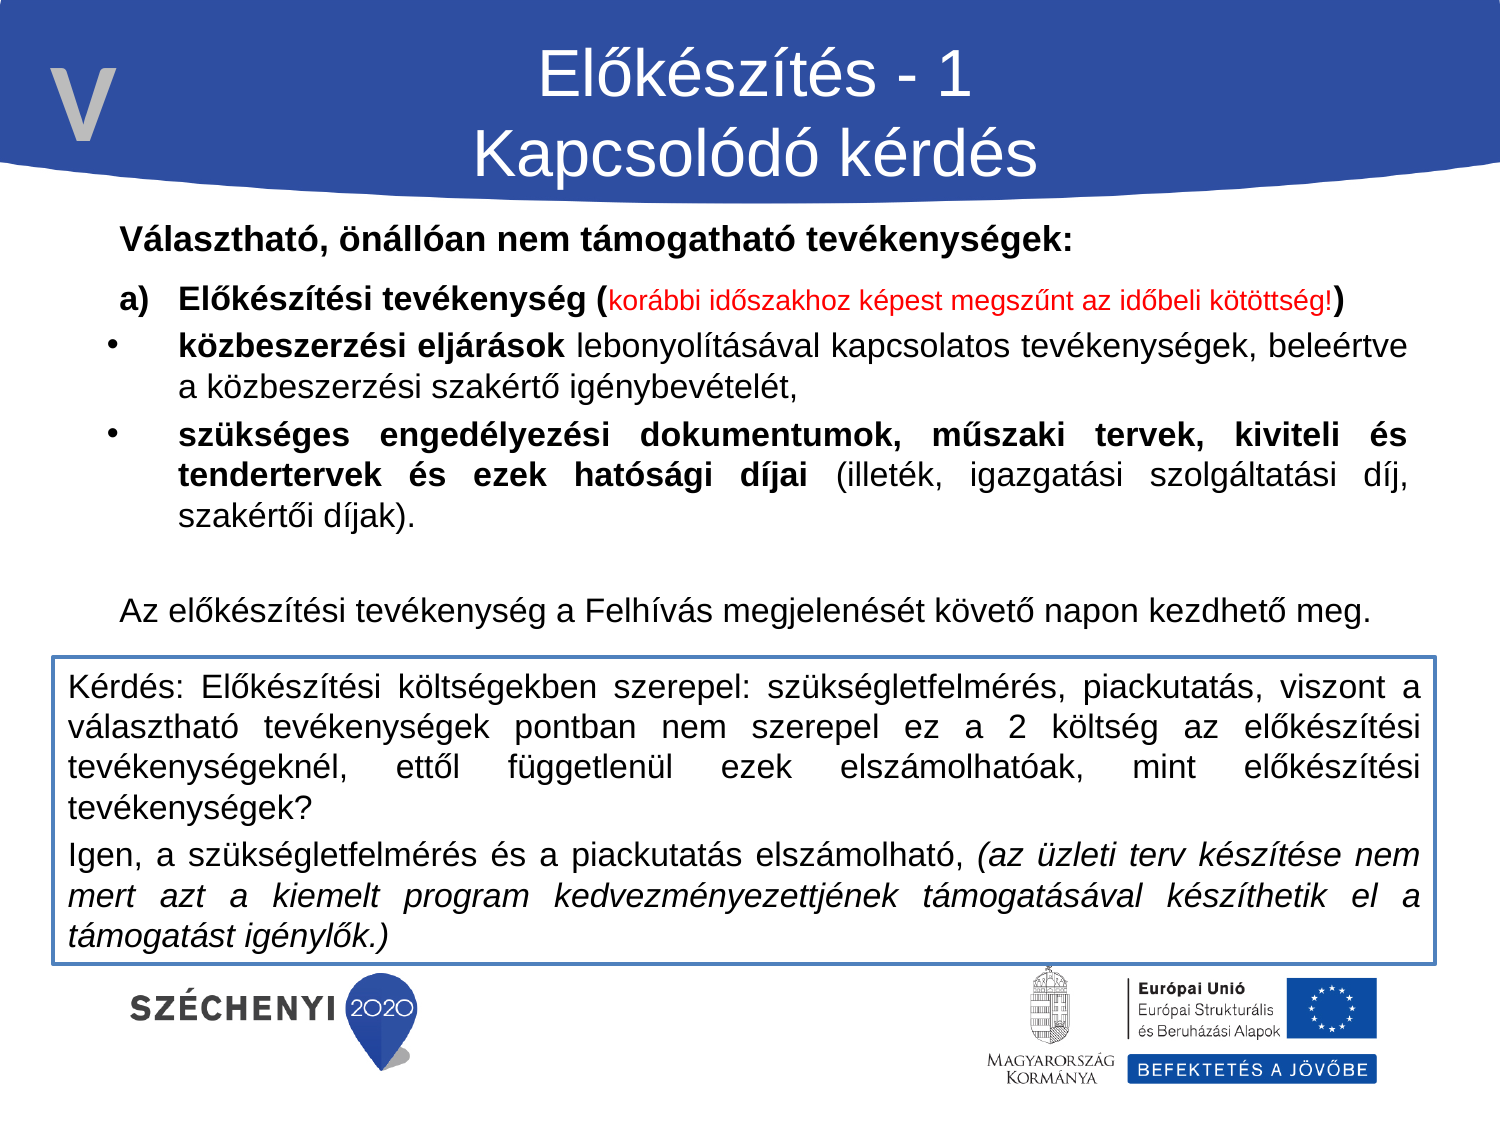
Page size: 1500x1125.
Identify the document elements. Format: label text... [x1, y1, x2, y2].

list Választható, önállóan nem támogatható tevékenységek: Előkészítési tevékenység (korábbi időszakhoz képest megszűnt az időbeli kötöttség!) közbeszerzési eljárások lebonyolításával kapcsolatos tevékenységek, beleértve a közbeszerzési szakértő igénybevételét, szükséges engedélyezési dokumentumok, műszaki tervek, kiviteli és tendertervek és ezek hatósági díjai (illeték, igazgatási szolgáltatási díj, szakértői díjak). Az előkészítési tevékenység a Felhívás megjelenését követő napon kezdhető meg. [74, 208, 1425, 646]
text_box V [35, 21, 133, 172]
text_box Előkészítés - 1 Kapcsolódó kérdés [159, 22, 1353, 198]
text_box Kérdés: Előkészítési költségekben szerepel: szükségletfelmérés, piackutatás, viszont a választható tevékenységek pontban nem szerepel ez a 2 költség az előkészítési tevékenységeknél, ettől függetlenül ezek elszámolhatóak, mint előkészítési tevékenységek? Igen, a szükségletfelmérés és a piackutatás elszámolható, (az üzleti terv készítése nem mert azt a kiemelt program kedvezményezettjének támogatásával készíthetik el a támogatást igénylők.) [51, 655, 1437, 966]
picture [0, 0, 1500, 1125]
